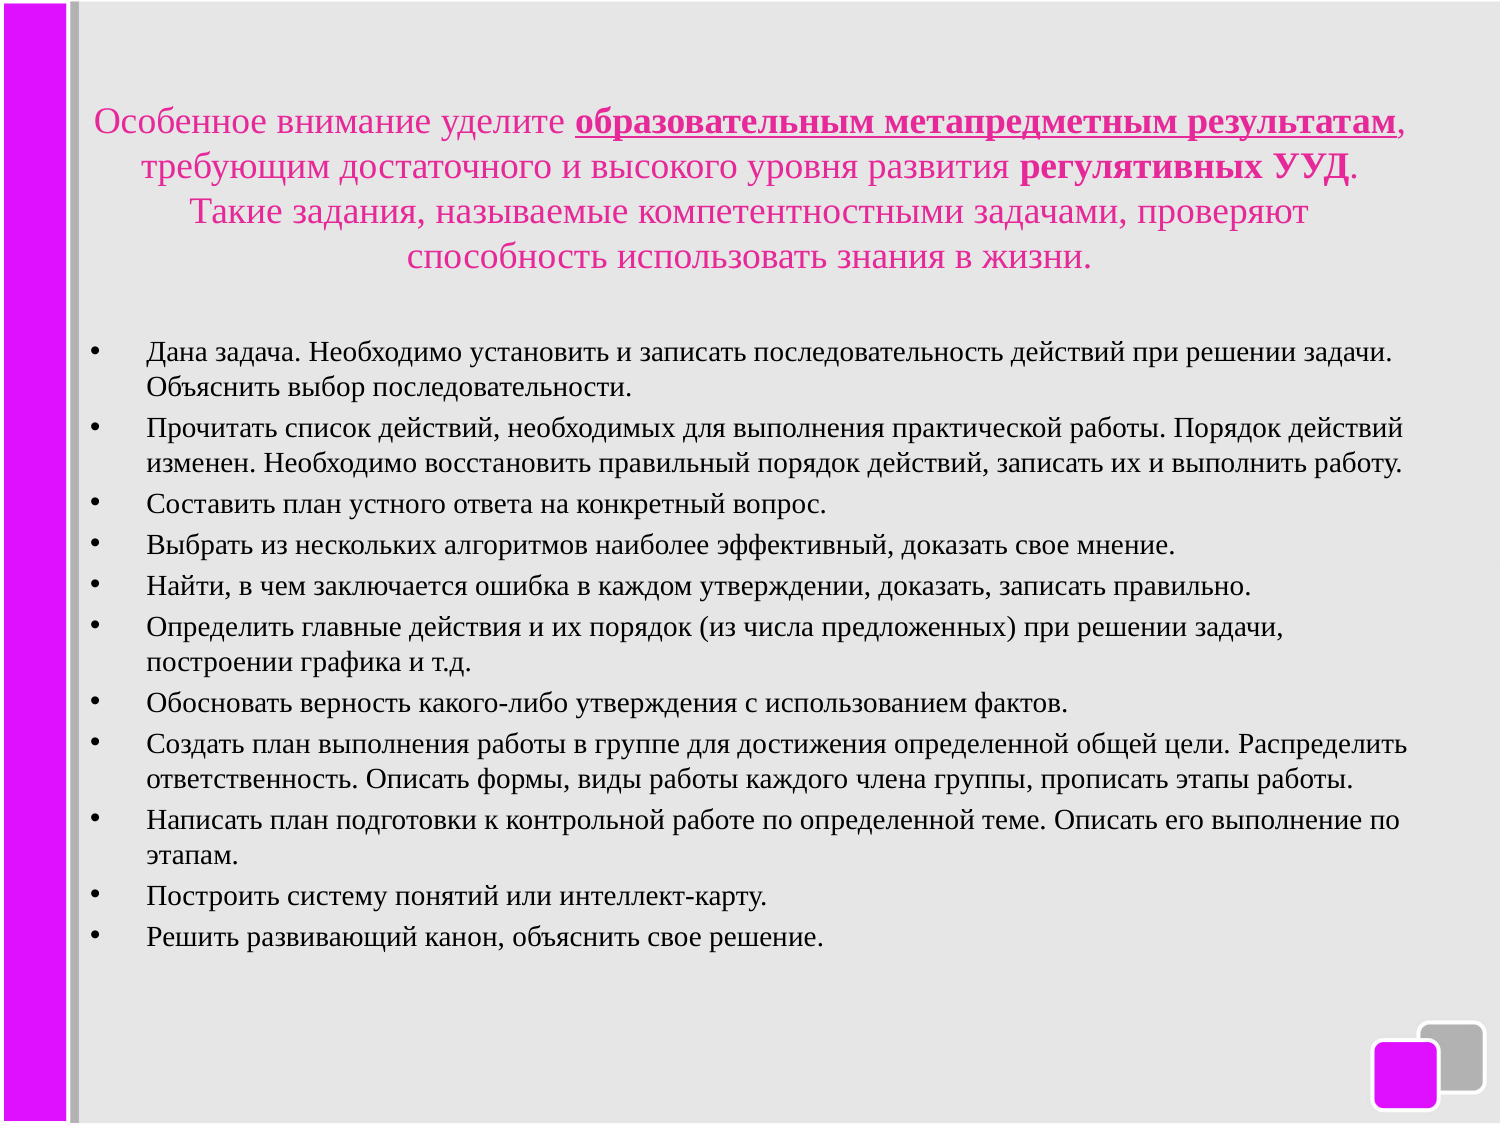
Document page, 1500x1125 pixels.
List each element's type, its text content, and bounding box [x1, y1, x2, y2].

list Дана задача. Необходимо установить и записать последовательность действий при решении задачи. Объяснить выбор последовательности. Прочитать список действий, необходимых для выполнения практической работы. Порядок действий изменен. Необходимо восстановить правильный порядок действий, записать их и выполнить работу. Составить план устного ответа на конкретный вопрос. Выбрать из нескольких алгоритмов наиболее эффективный, доказать свое мнение. Найти, в чем заключается ошибка в каждом утверждении, доказать, записать правильно. Определить главные действия и их порядок (из числа предложенных) при решении задачи, построении графика и т.д. Обосновать верность какого-либо утверждения с использованием фактов. Создать план выполнения работы в группе для достижения определенной общей цели. Распределить ответственность. Описать формы, виды работы каждого члена группы, прописать этапы работы. Написать план подготовки к контрольной работе по определенной теме. Описать его выполнение по этапам. Построить систему понятий или интеллект-карту. Решить развивающий канон, объяснить свое решение. [75, 324, 1425, 1068]
picture [0, 0, 1500, 1125]
title Особенное внимание уделите образовательным метапредметным результатам, требующим достаточного и высокого уровня развития регулятивных УУД. Такие задания, называемые компетентностными задачами, проверяют способность использовать знания в жизни. [75, 137, 1425, 324]
